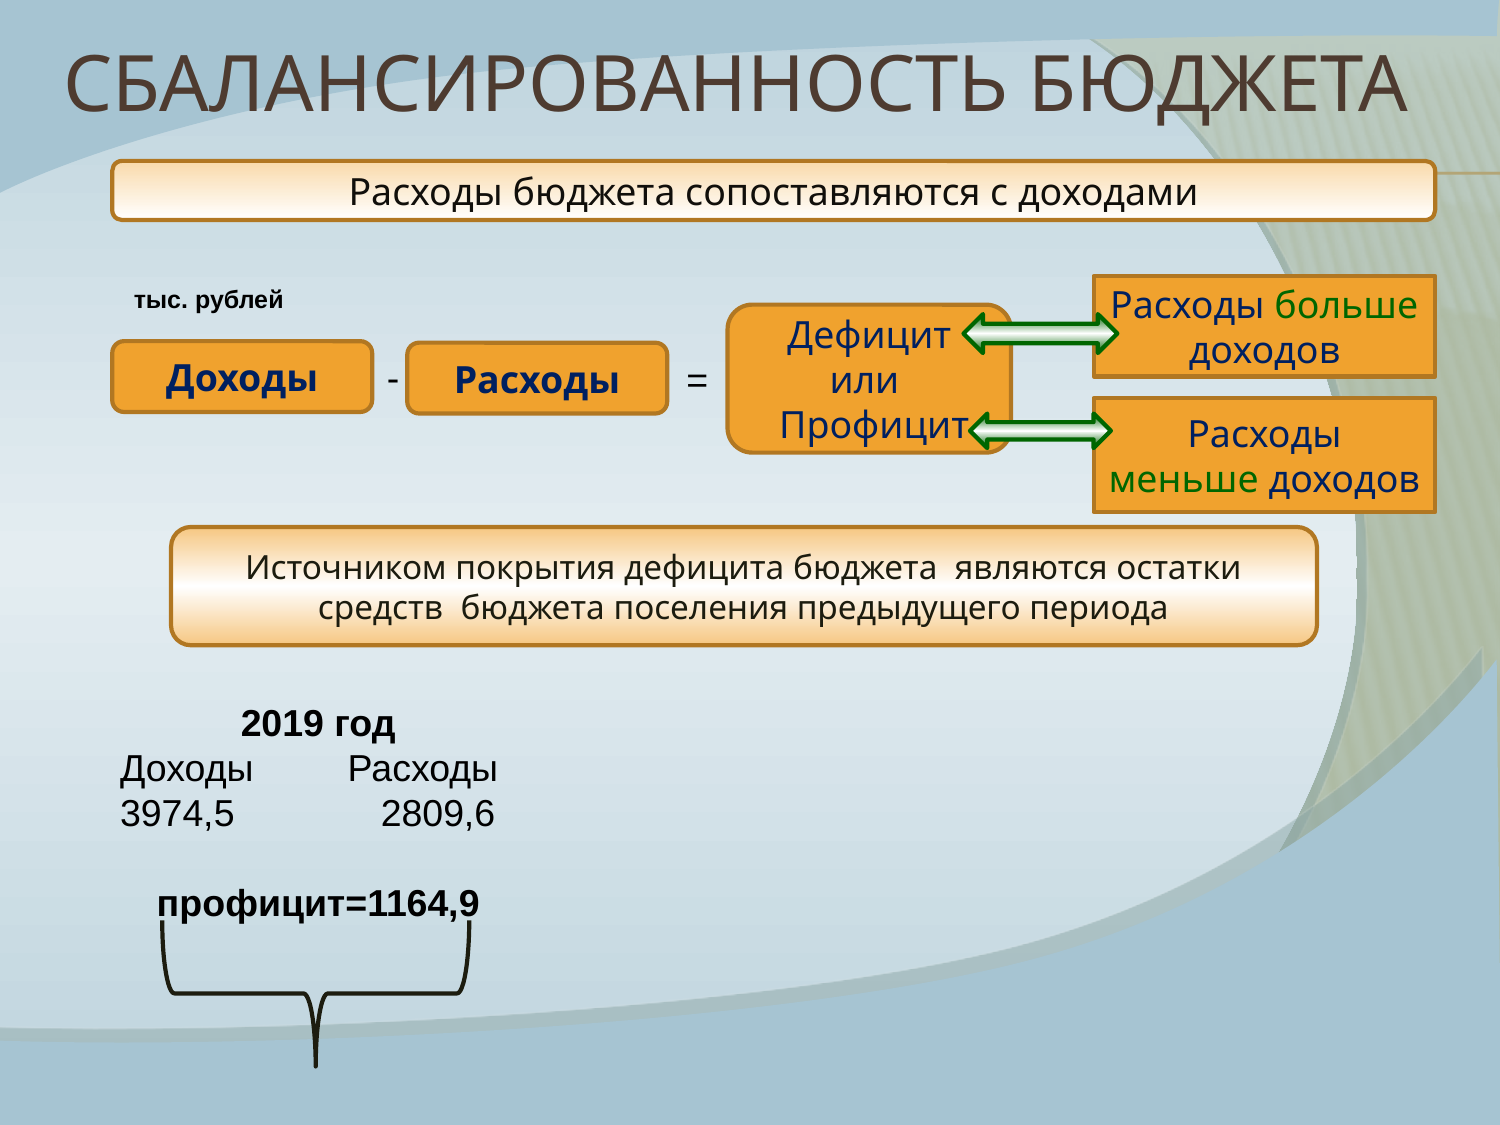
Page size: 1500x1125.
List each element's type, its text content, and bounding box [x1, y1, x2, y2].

text_box [820, 333, 880, 394]
text_box тыс. рублей [118, 276, 313, 321]
title Сбалансированность бюджета [1, 0, 1472, 161]
text_box [967, 411, 1113, 451]
text_box Доходы [110, 339, 373, 415]
text_box Дефицит или Профицит [725, 302, 1014, 455]
text_box = [671, 348, 731, 409]
text_box Расходы [406, 340, 670, 416]
text_box [961, 312, 1120, 356]
text_box Расходы больше доходов [1092, 274, 1437, 379]
text_box Расходы бюджета сопоставляются с доходами [110, 158, 1438, 223]
text_box Расходы меньше доходов [1092, 396, 1437, 514]
text_box - [372, 346, 431, 407]
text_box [105, 691, 531, 1067]
text_box Источником покрытия дефицита бюджета являются остатки средств бюджета поселения предыдущего периода [168, 524, 1320, 648]
